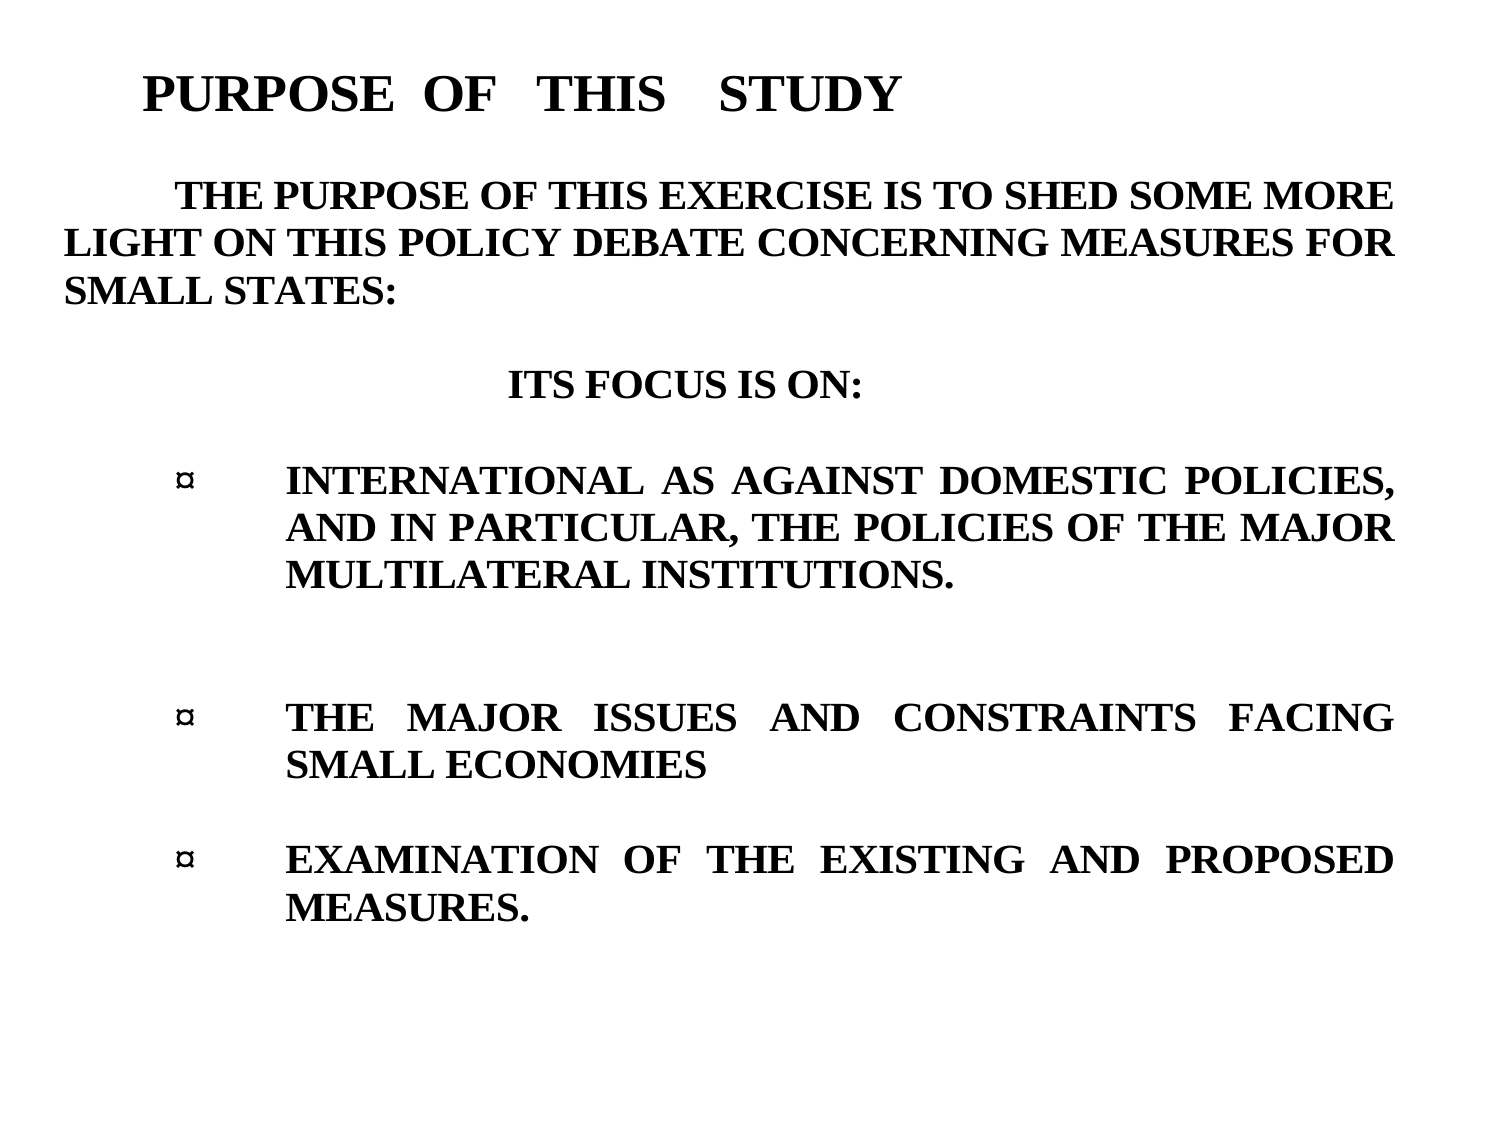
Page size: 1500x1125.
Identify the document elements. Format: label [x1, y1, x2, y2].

text_box [63, 63, 1396, 1125]
